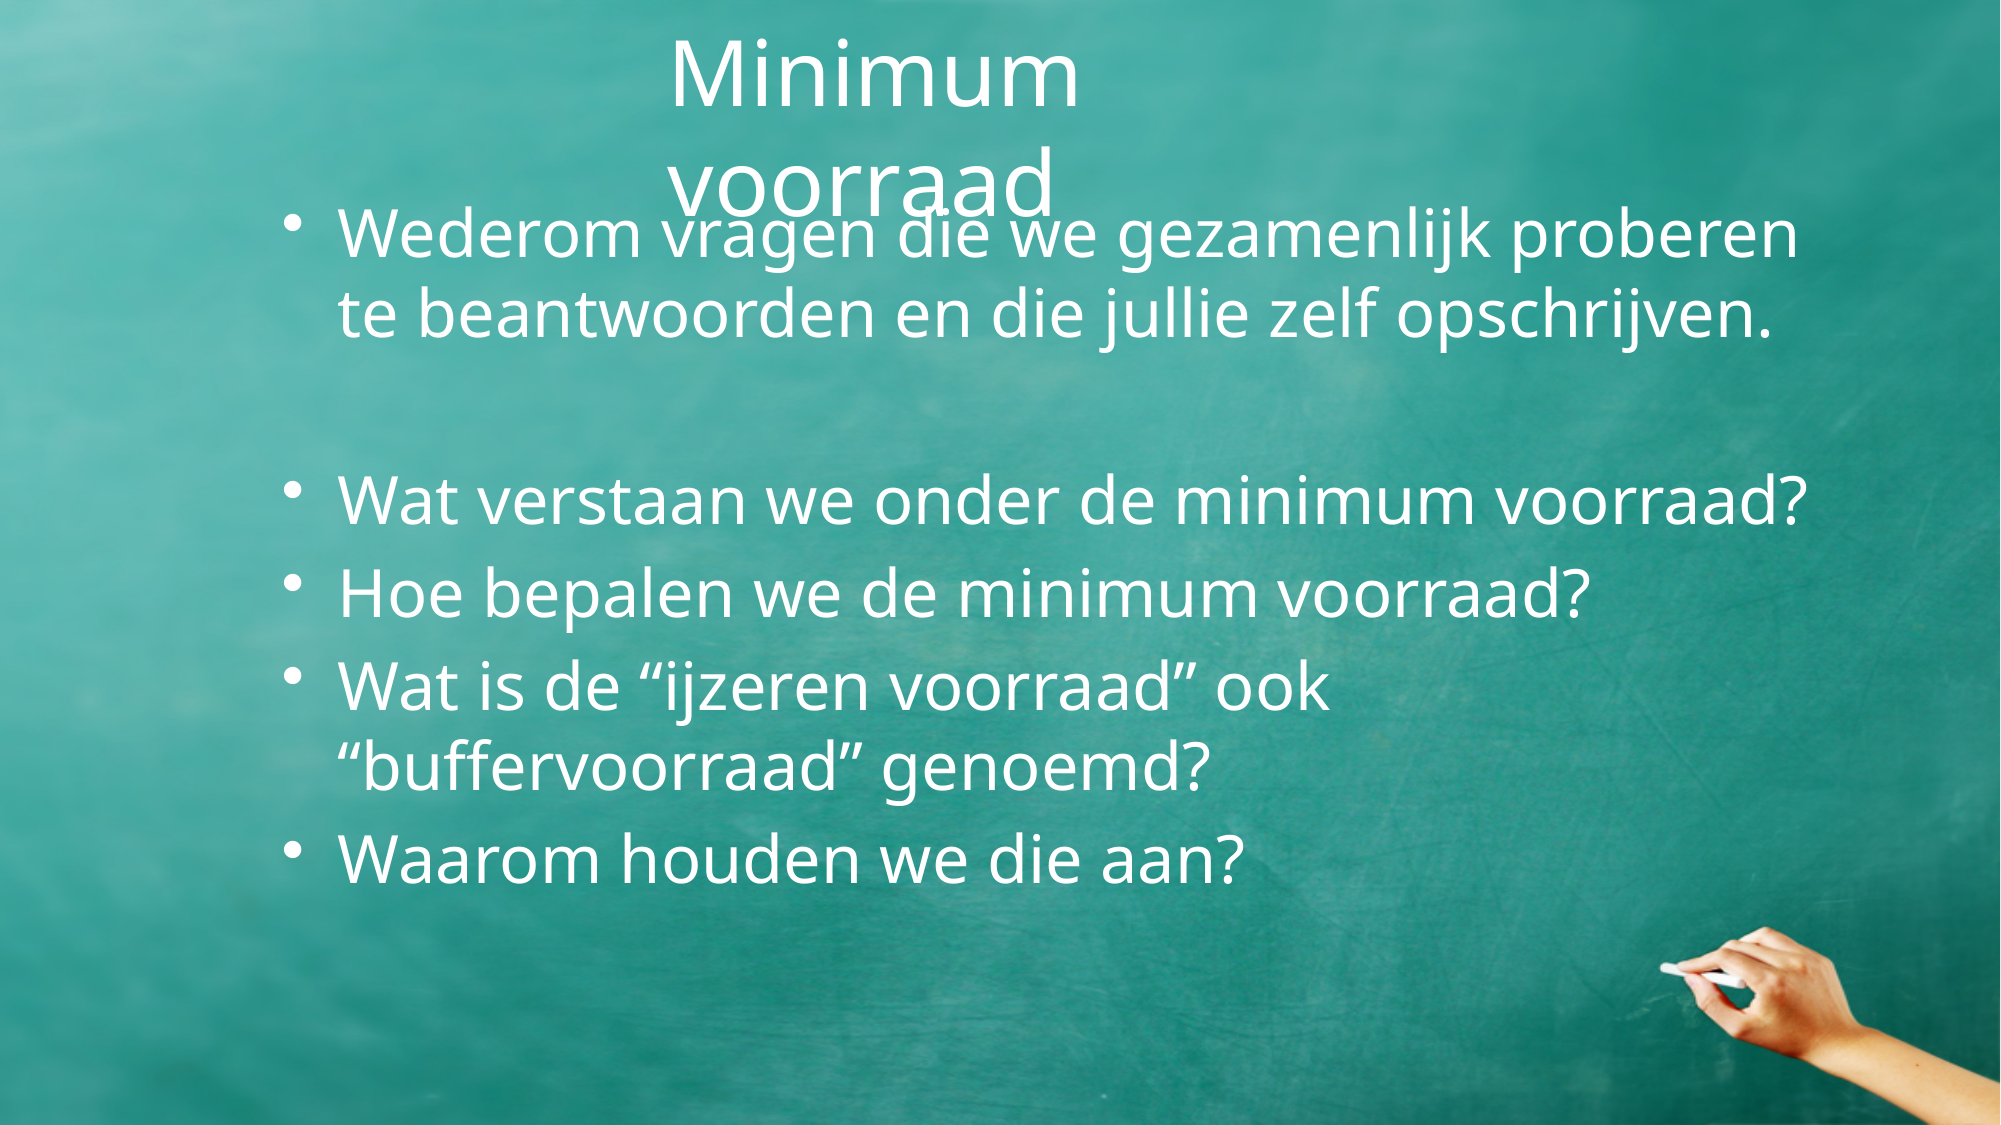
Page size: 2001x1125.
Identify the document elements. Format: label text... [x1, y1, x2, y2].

picture [0, 0, 2001, 1125]
list Wederom vragen die we gezamenlijk proberen te beantwoorden en die jullie zelf opschrijven. Wat verstaan we onder de minimum voorraad? Hoe bepalen we de minimum voorraad? Wat is de “ijzeren voorraad” ook “buffervoorraad” genoemd? Waarom houden we die aan? [266, 183, 1867, 1049]
title Minimum voorraad [652, 65, 1481, 183]
